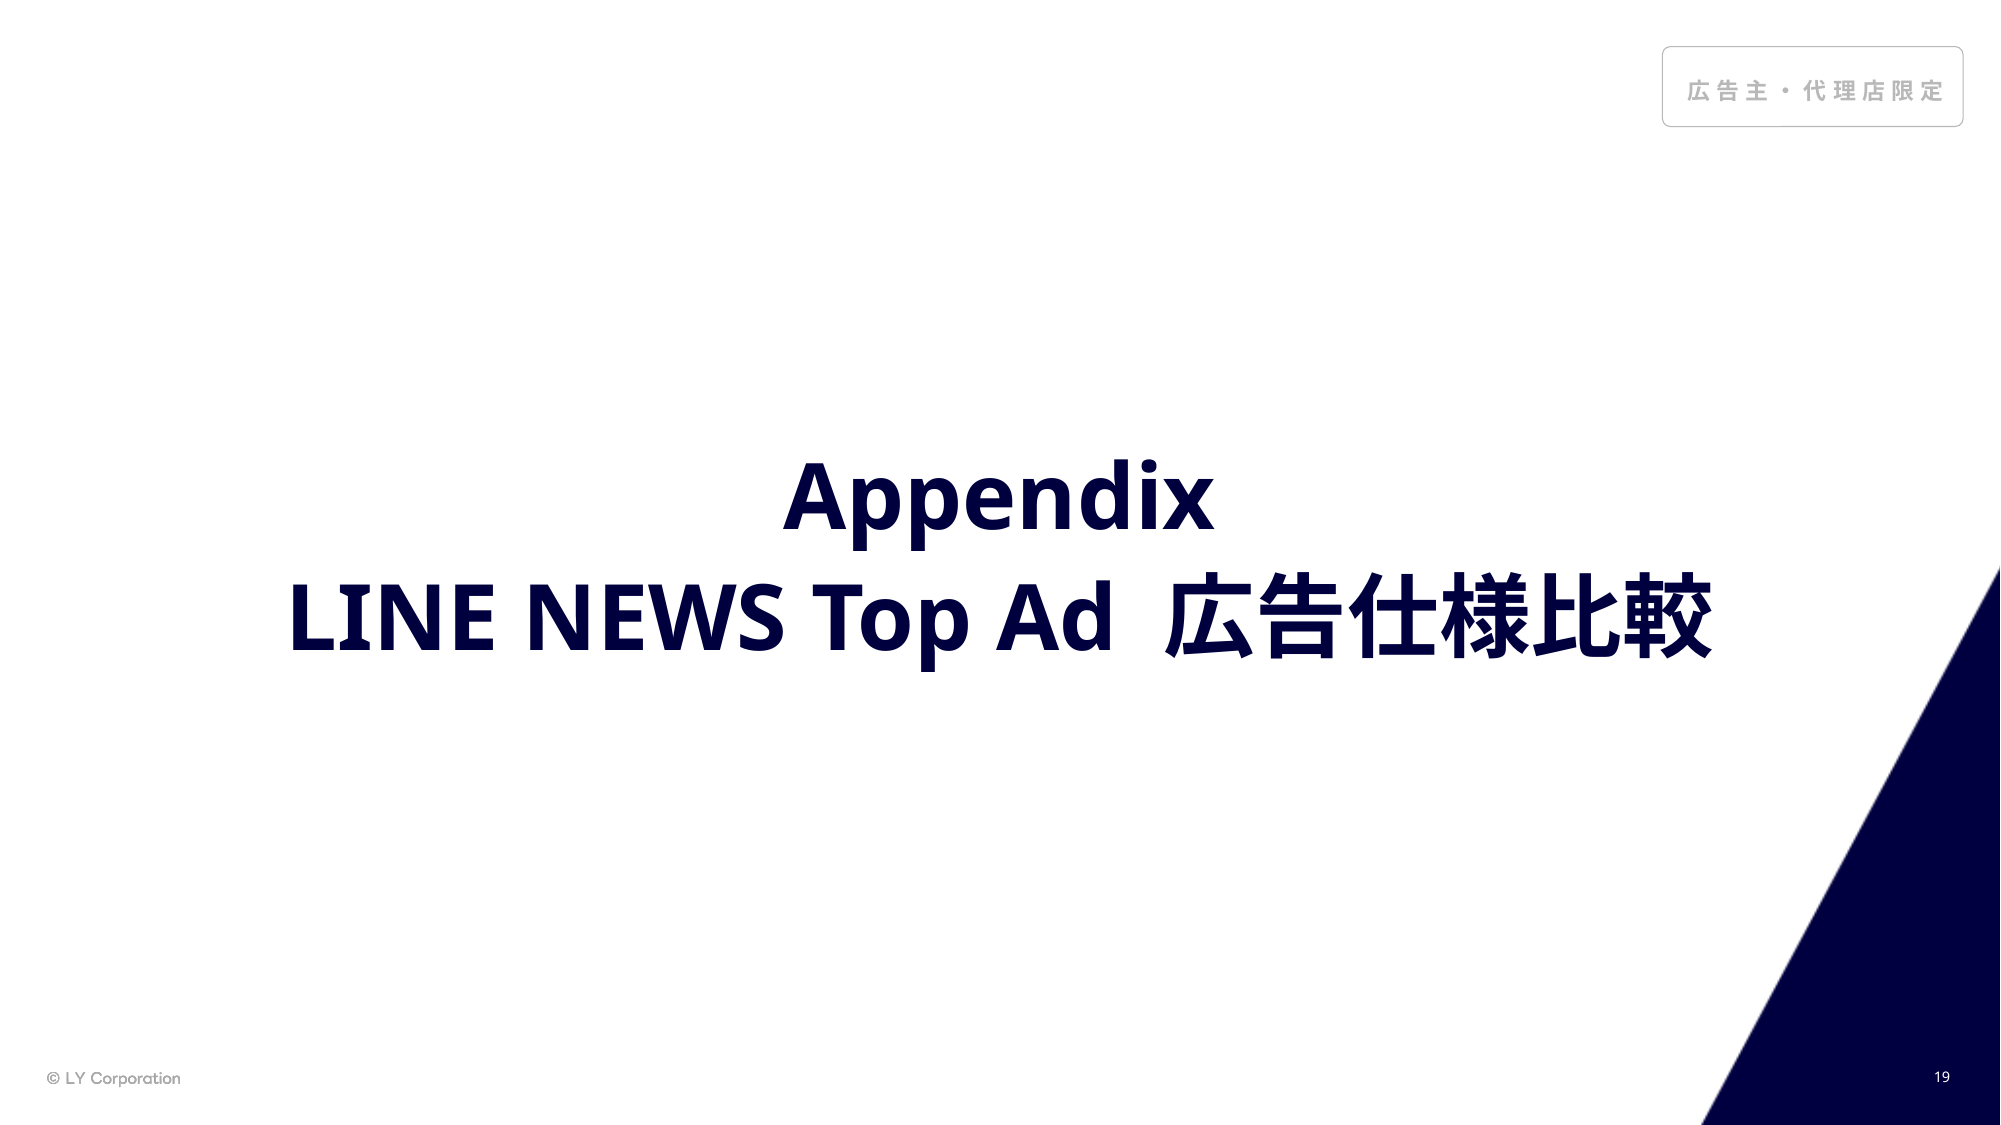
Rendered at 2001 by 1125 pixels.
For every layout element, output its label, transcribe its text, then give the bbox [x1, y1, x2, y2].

picture [34, 1058, 193, 1101]
list Appendix LINE NEWS Top Ad 広告仕様比較 [96, 404, 1904, 691]
